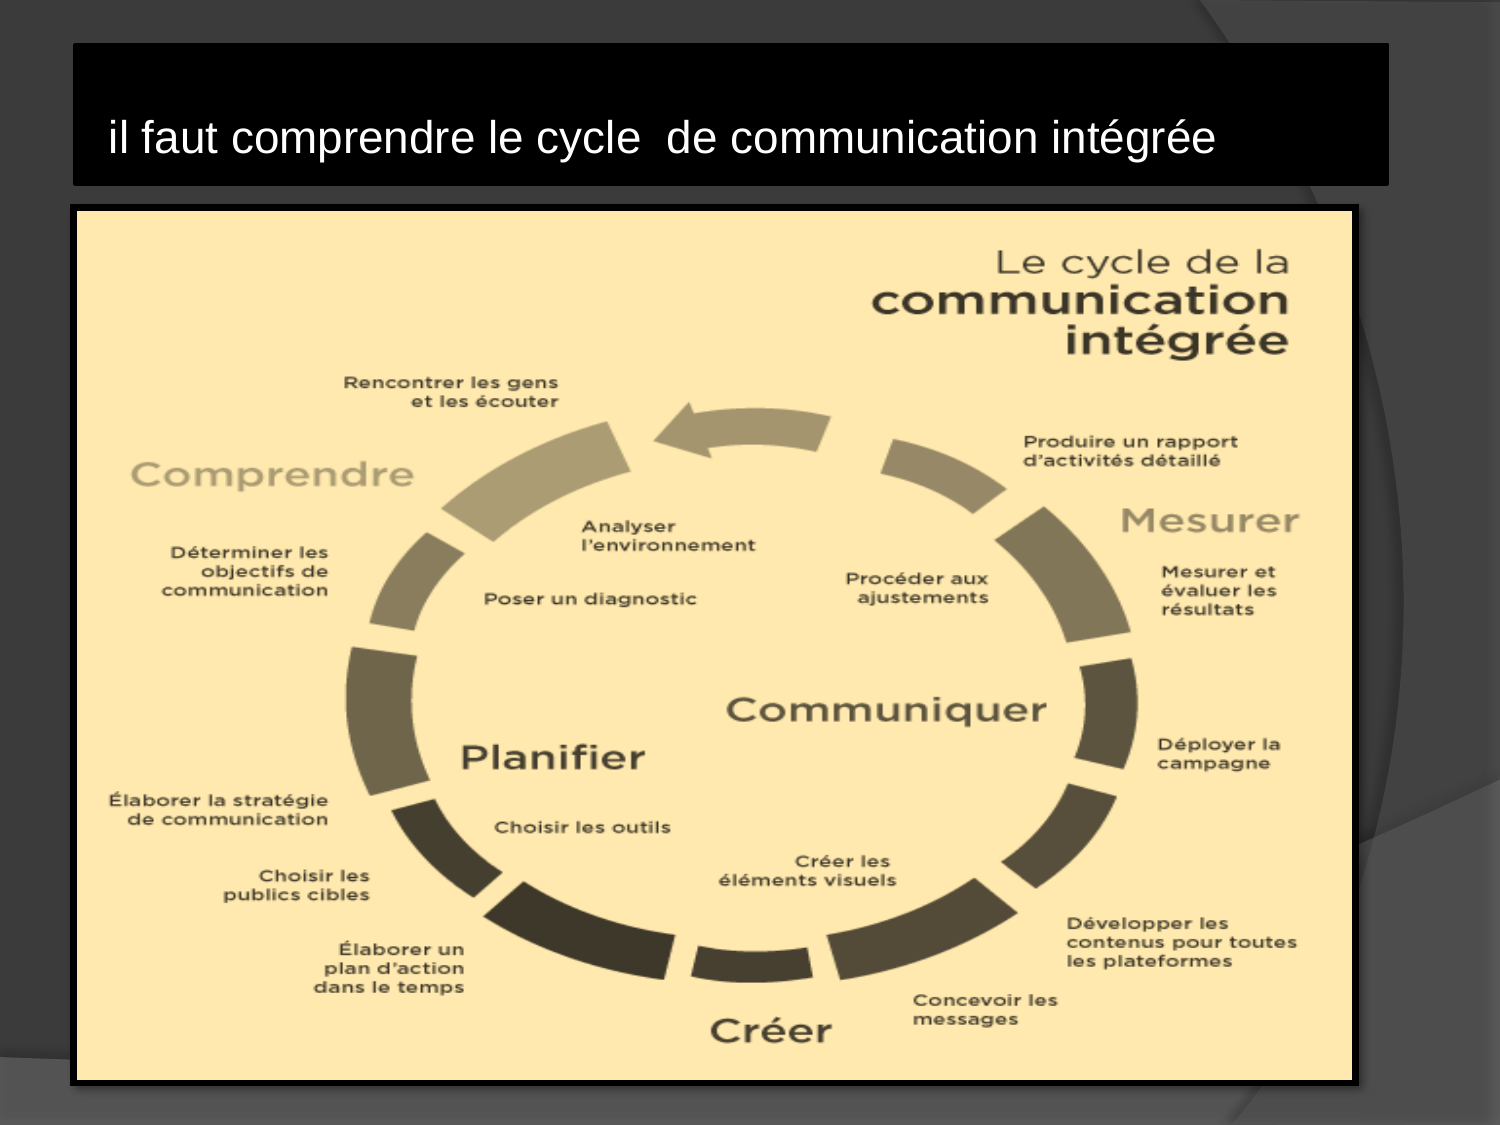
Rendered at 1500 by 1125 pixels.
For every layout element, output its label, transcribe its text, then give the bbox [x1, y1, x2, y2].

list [76, 210, 1353, 1081]
title il faut comprendre le cycle de communication intégrée [73, 43, 1389, 186]
